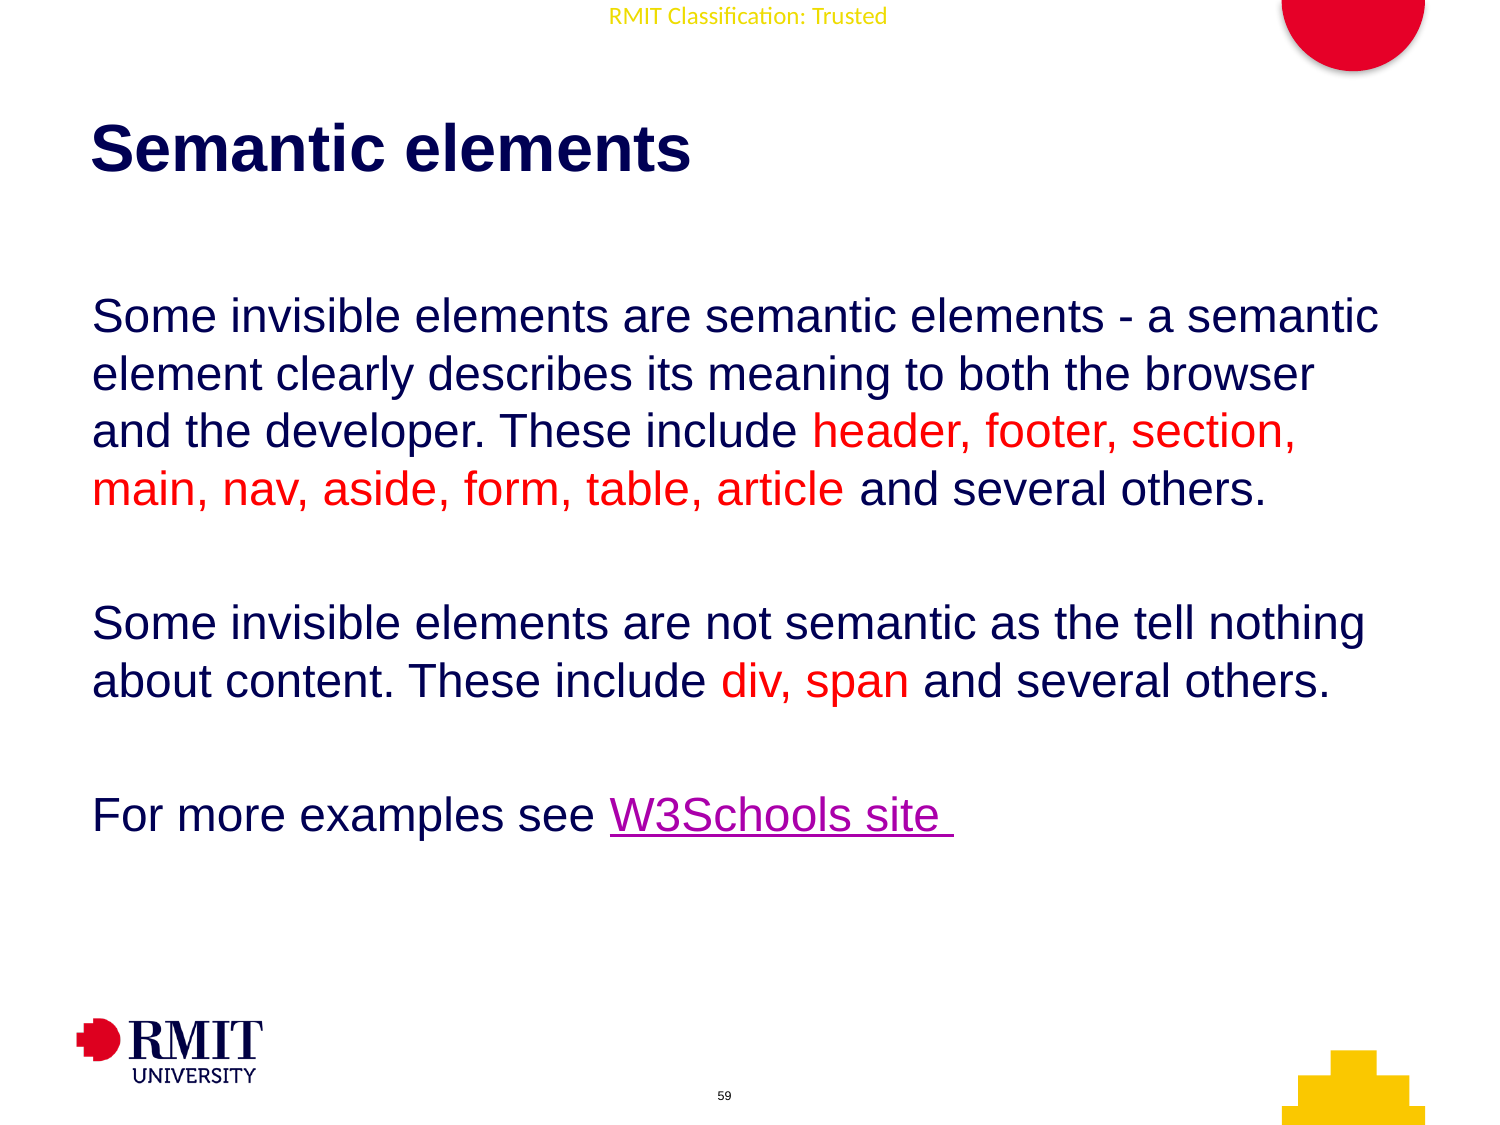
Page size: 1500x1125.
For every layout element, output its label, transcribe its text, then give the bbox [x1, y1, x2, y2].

list Some invisible elements are semantic elements - a semantic element clearly describes its meaning to both the browser and the developer. These include header, footer, section, main, nav, aside, form, table, article and several others. Some invisible elements are not semantic as the tell nothing about content. These include div, span and several others. For more examples see W3Schools site [75, 277, 1425, 941]
picture [57, 1001, 281, 1102]
title Semantic elements [75, 23, 1237, 267]
